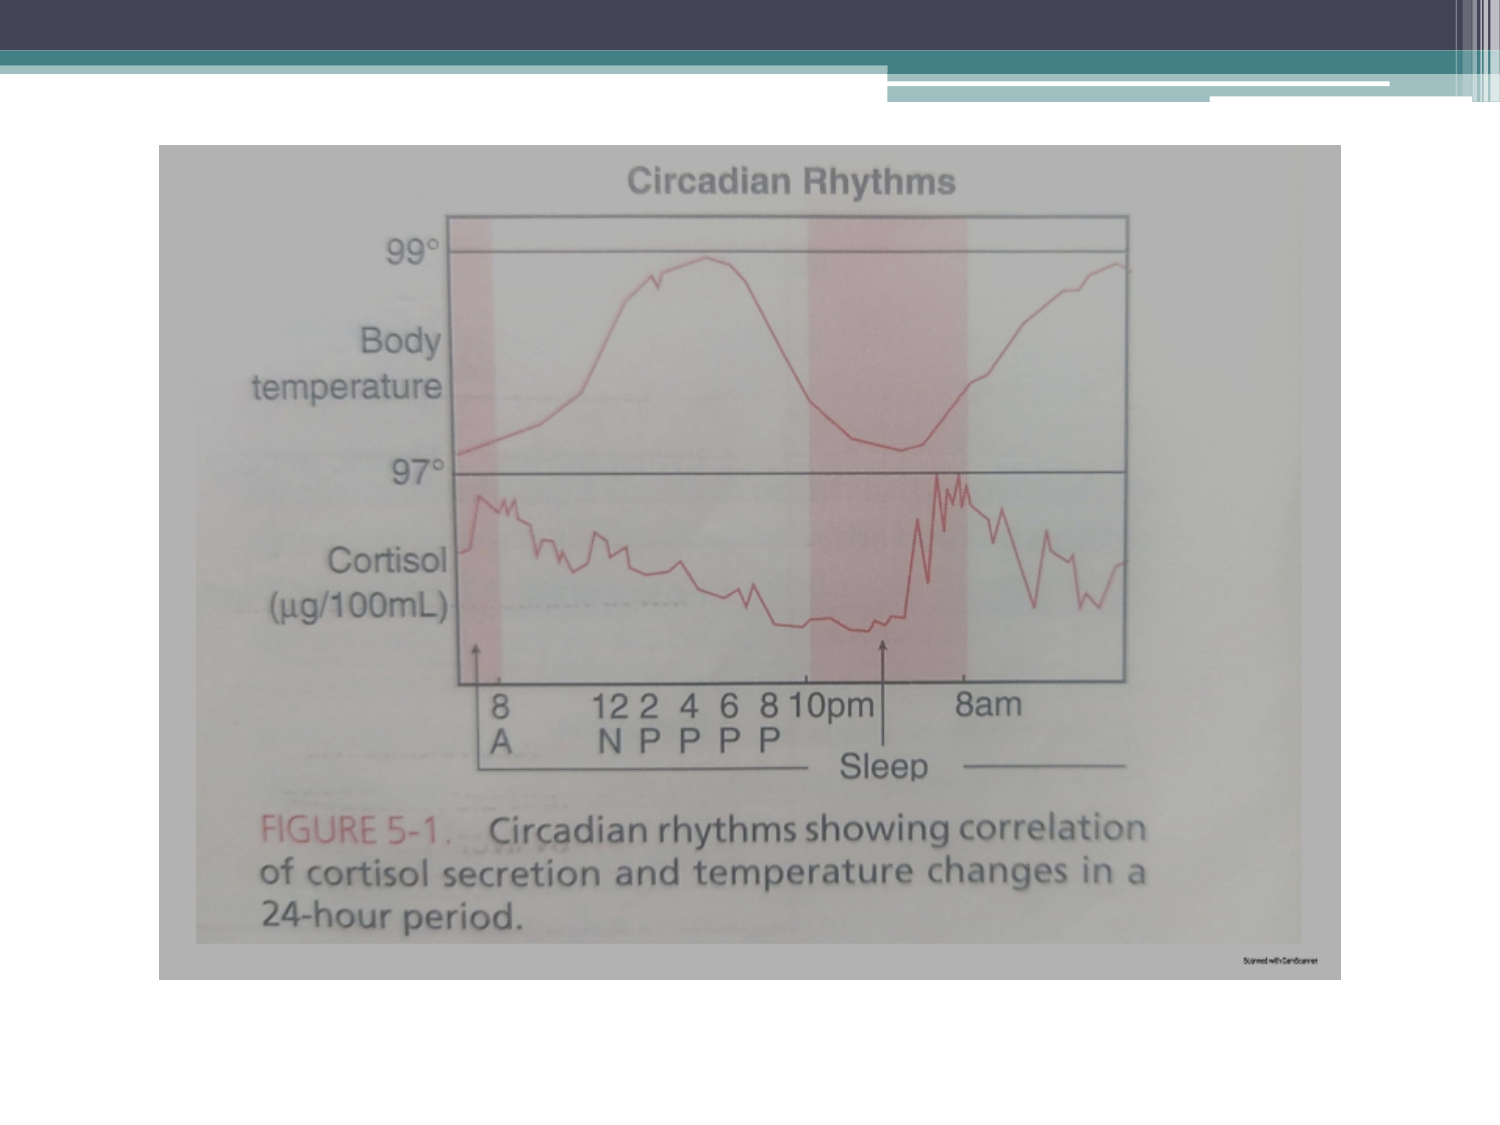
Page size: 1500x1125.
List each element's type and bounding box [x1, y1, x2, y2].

picture [159, 145, 1341, 980]
